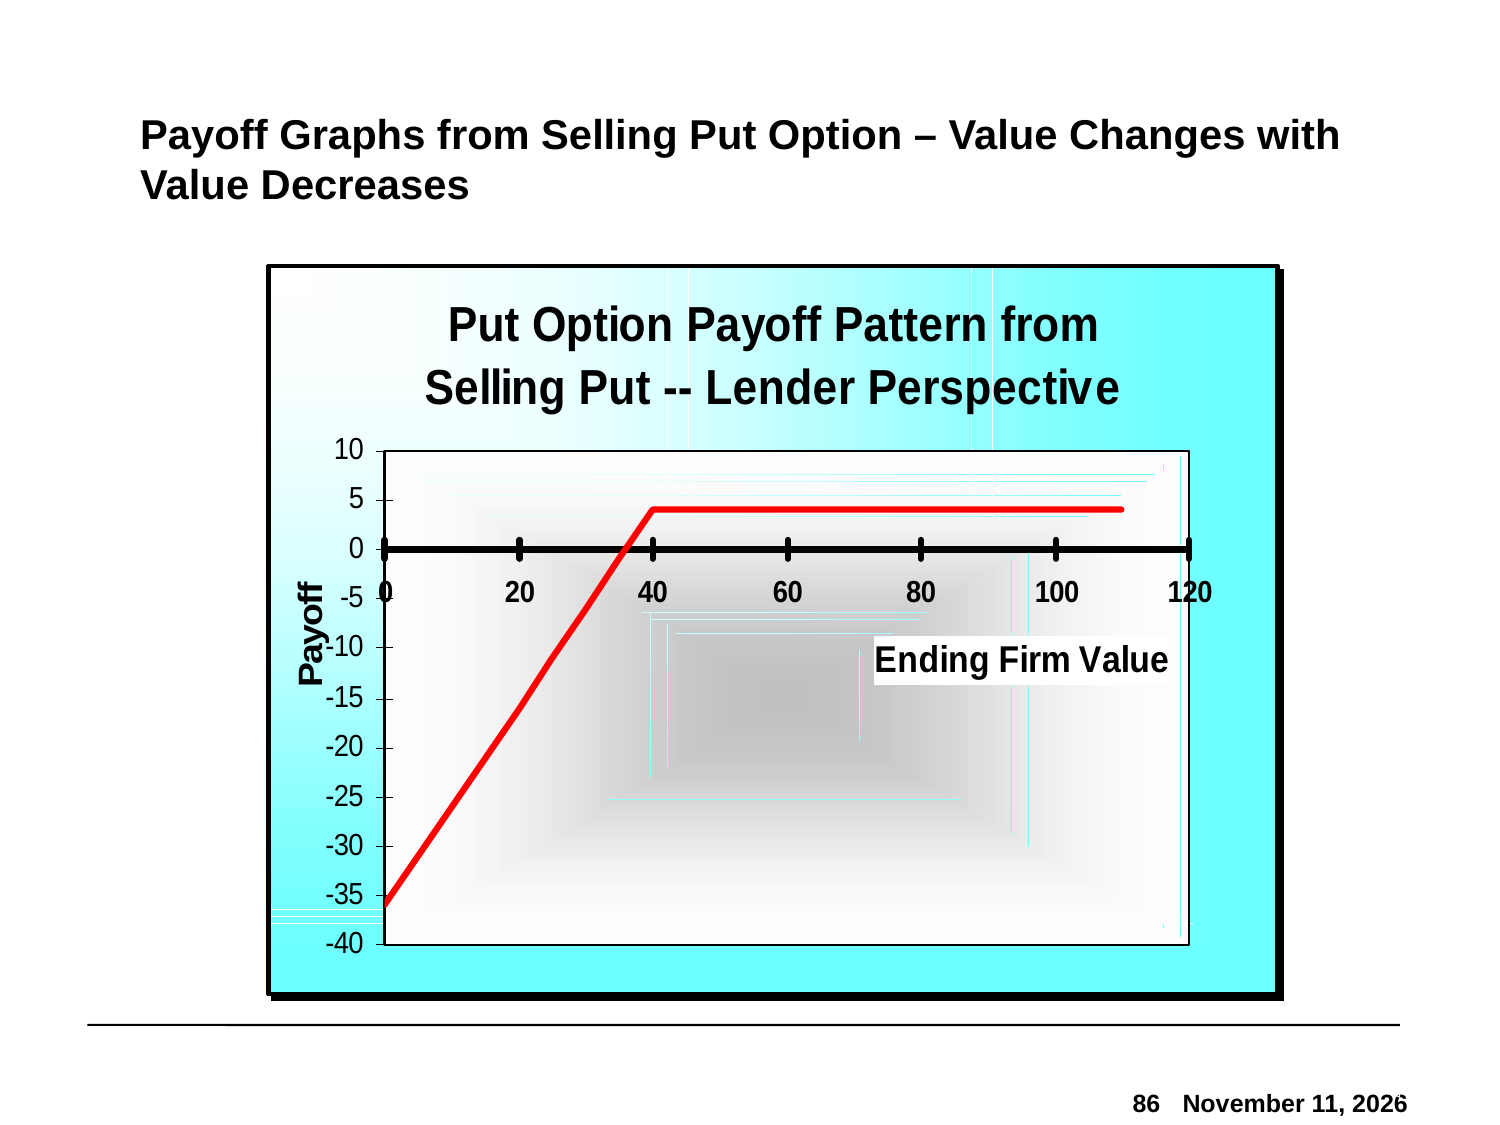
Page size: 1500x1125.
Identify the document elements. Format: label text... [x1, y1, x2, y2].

title Payoff Graphs from Selling Put Option – Value Changes with Value Decreases [124, 99, 1401, 226]
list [253, 249, 1297, 1013]
